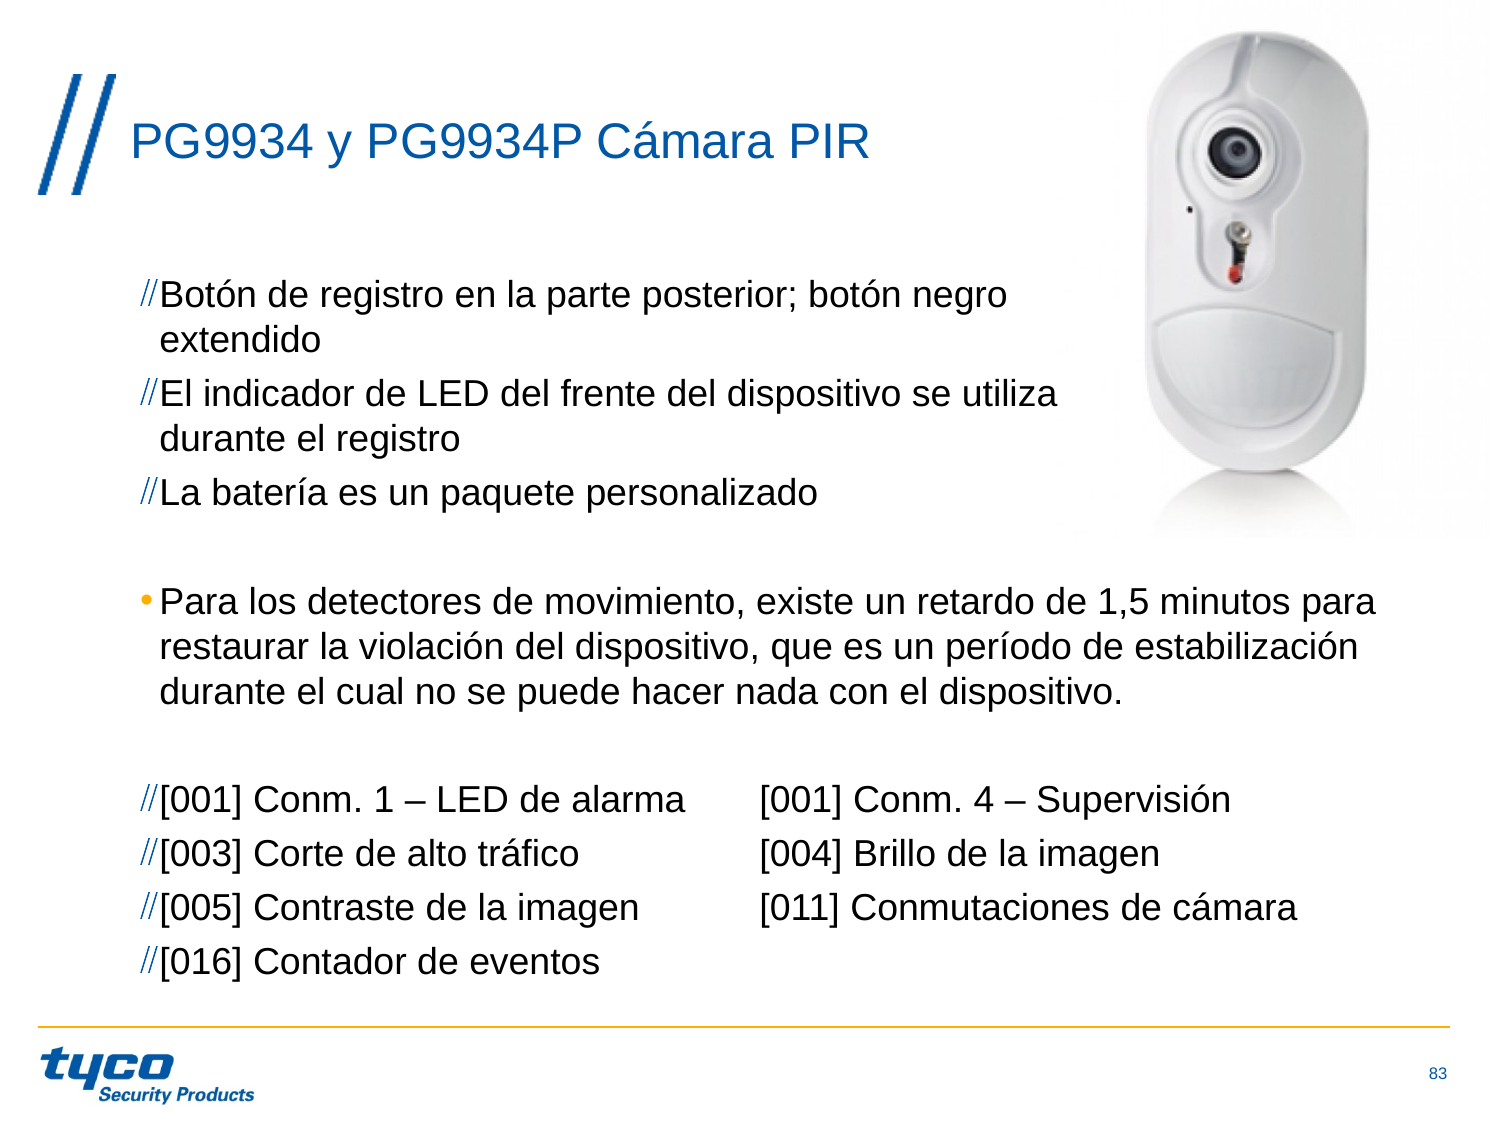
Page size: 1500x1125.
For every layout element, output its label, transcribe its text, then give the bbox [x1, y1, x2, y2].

picture [34, 1040, 260, 1107]
picture [140, 946, 167, 973]
list Botón de registro en la parte posterior; botón negro extendido El indicador de LED del frente del dispositivo se utiliza durante el registro La batería es un paquete personalizado Para los detectores de movimiento, existe un retardo de 1,5 minutos para restaurar la violación del dispositivo, que es un período de estabilización durante el cual no se puede hacer nada con el dispositivo. [001] Conm. 1 – LED de alarma [001] Conm. 4 – Supervisión [003] Corte de alto tráfico [004] Brillo de la imagen [005] Contraste de la imagen [011] Conmutaciones de cámara [016] Contador de eventos [124, 262, 1426, 976]
picture [37, 74, 115, 195]
picture [140, 784, 167, 811]
picture [1004, 0, 1500, 538]
picture [140, 279, 167, 306]
title PG9934 y PG9934P Cámara PIR [115, 44, 999, 233]
slide_number 83 [1387, 1042, 1463, 1103]
text_box [97, 1061, 228, 1091]
picture [140, 477, 167, 504]
picture [140, 378, 167, 405]
picture [140, 892, 167, 919]
picture [140, 838, 167, 865]
